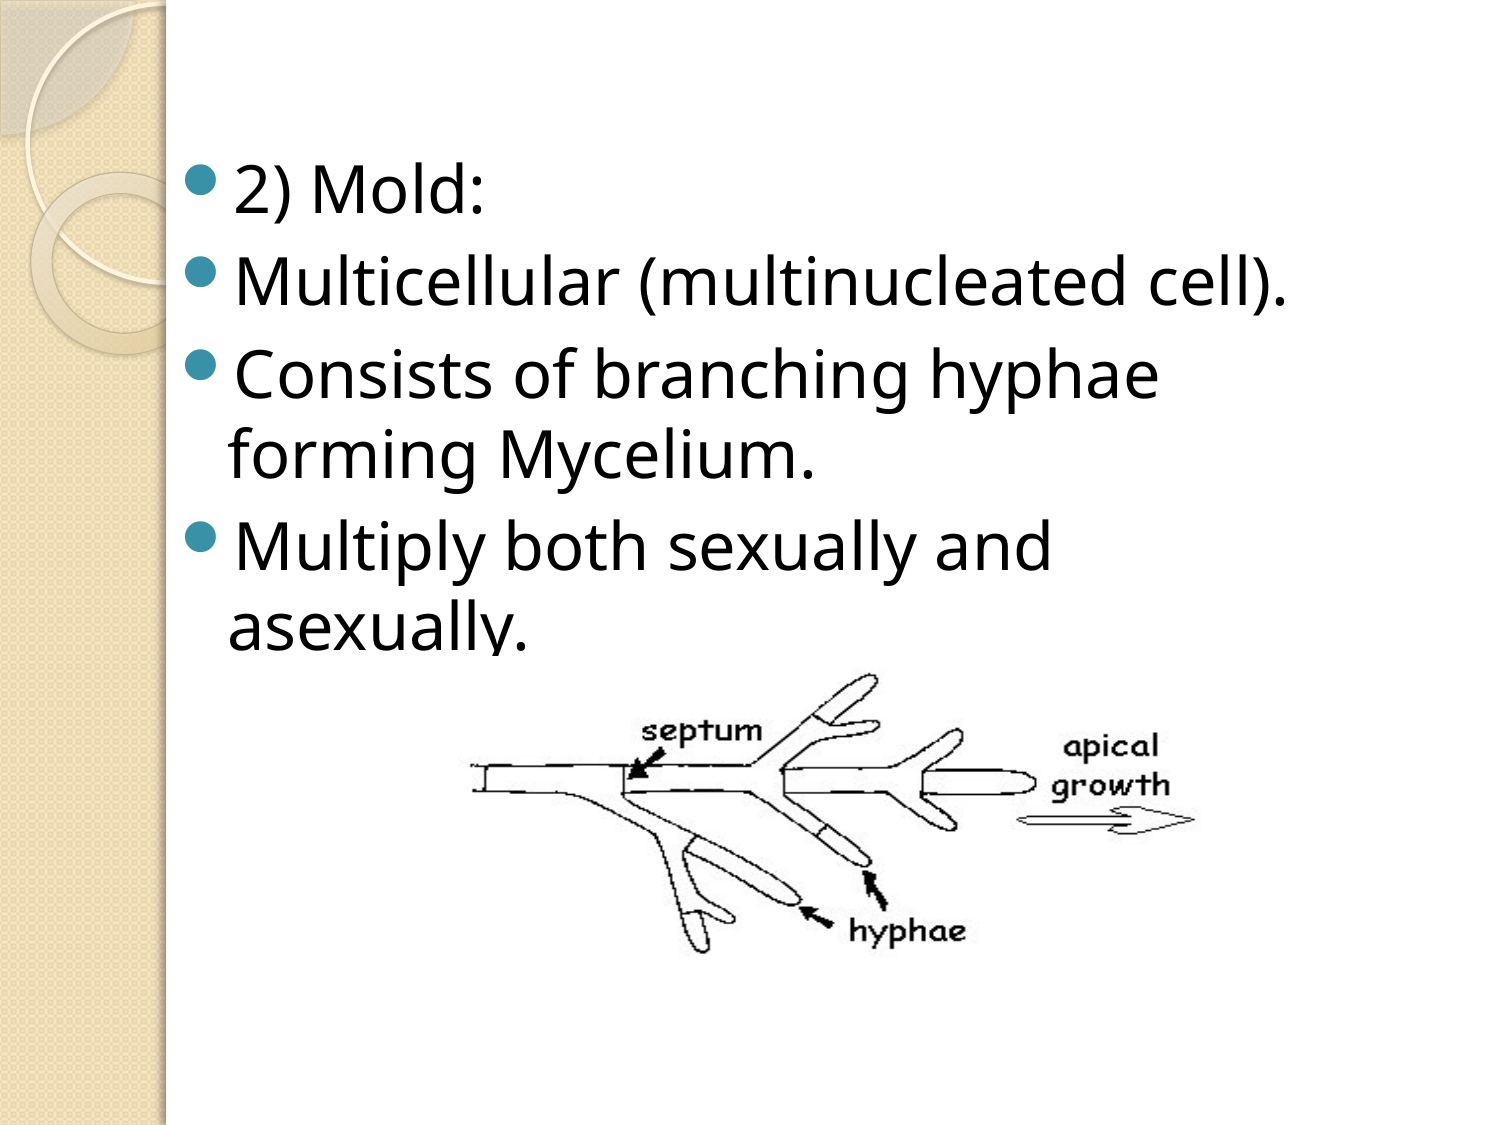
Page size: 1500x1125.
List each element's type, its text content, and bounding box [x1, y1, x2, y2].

list 2) Mold: Multicellular (multinucleated cell). Consists of branching hyphae forming Mycelium. Multiply both sexually and asexually. [152, 46, 1383, 835]
picture [456, 656, 1219, 968]
